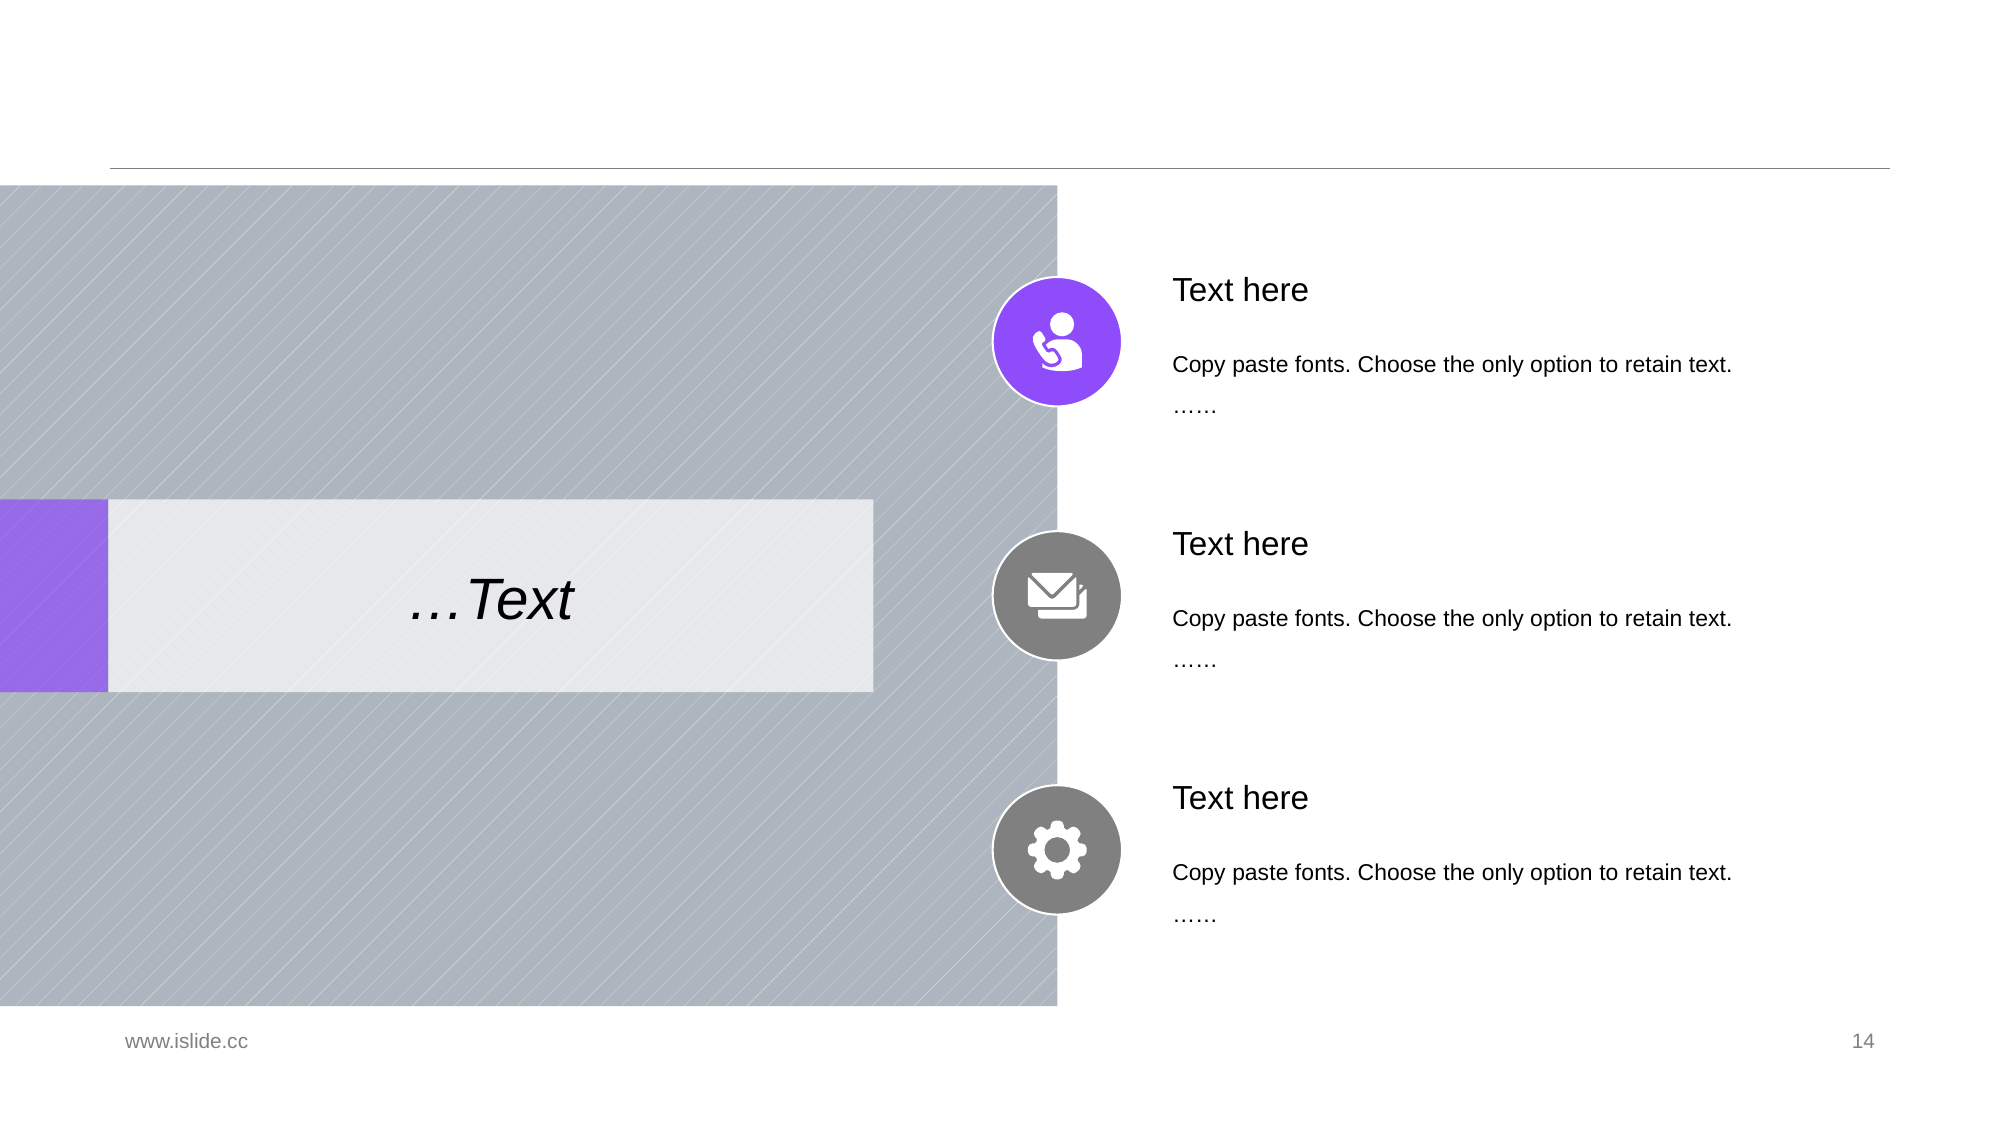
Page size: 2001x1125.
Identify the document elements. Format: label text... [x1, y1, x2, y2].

slide_number 14 [1412, 1023, 1890, 1058]
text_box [0, 185, 1824, 1007]
footer www.islide.cc [109, 1023, 790, 1058]
